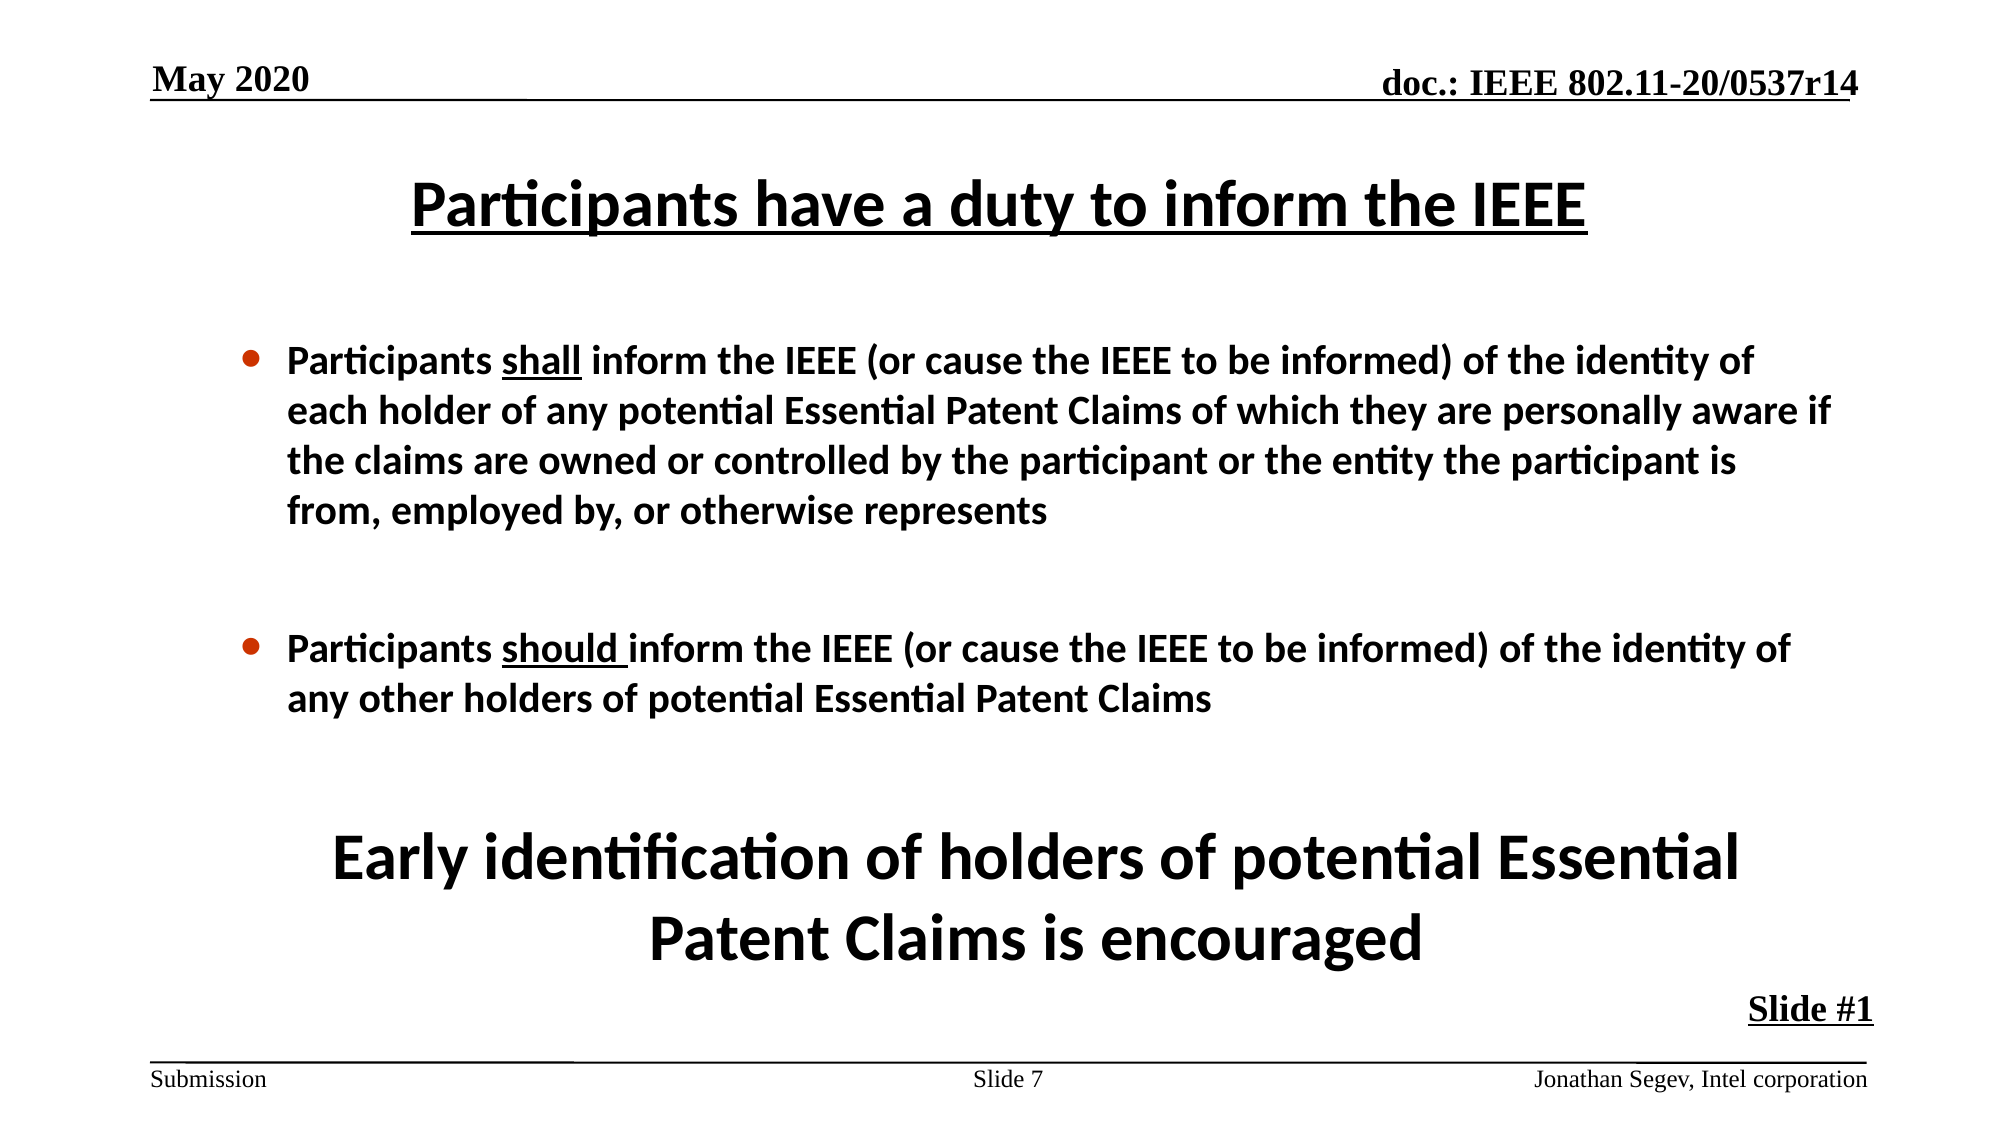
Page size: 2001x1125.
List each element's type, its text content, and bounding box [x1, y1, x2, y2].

title Participants have a duty to inform the IEEE [149, 112, 1850, 288]
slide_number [152, 54, 563, 100]
text_box Slide #1 [1733, 976, 1890, 1037]
list Participants shall inform the IEEE (or cause the IEEE to be informed) of the identity of each holder of any potential Essential Patent Claims of which they are personally aware if the claims are owned or controlled by the participant or the entity the participant is from, employed by, or otherwise represents Participants should inform the IEEE (or cause the IEEE to be informed) of the identity of any other holders of potential Essential Patent Claims Early identification of holders of potential Essential Patent Claims is encouraged [149, 324, 1850, 1000]
slide_number Slide 7 [950, 1061, 1067, 1123]
footer Jonathan Segev, Intel corporation [1171, 1061, 1869, 1093]
